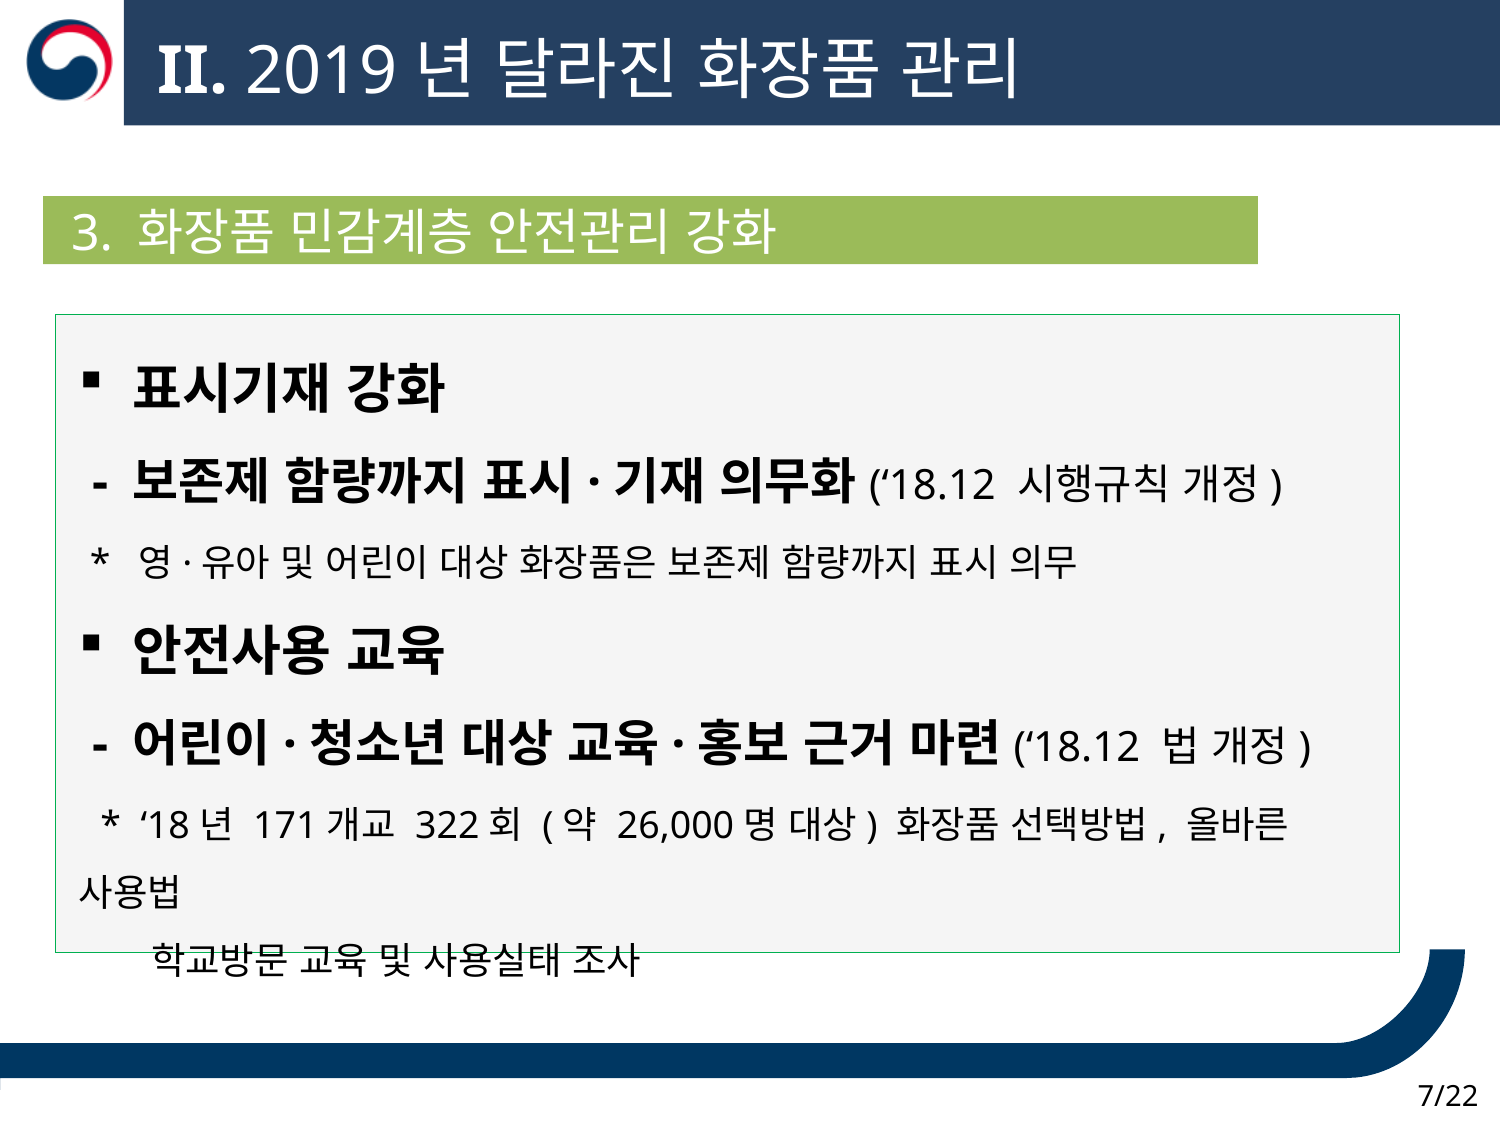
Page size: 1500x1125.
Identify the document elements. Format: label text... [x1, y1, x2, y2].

text_box II. 2019년 달라진 화장품 관리 [142, 19, 1412, 122]
text_box 7/22 [1387, 1070, 1500, 1121]
text_box 표시기재 강화 - 보존제 함량까지 표시·기재 의무화(‘18.12 시행규칙 개정) * 영·유아 및 어린이 대상 화장품은 보존제 함량까지 표시 의무 안전사용 교육 - 어린이·청소년 대상 교육·홍보 근거 마련(‘18.12 법 개정) * ‘18년 171개교 322회 (약 26,000명 대상) 화장품 선택방법, 올바른 사용법 학교방문 교육 및 사용실태 조사 [55, 314, 1400, 953]
picture [26, 19, 113, 102]
text_box 3. 화장품 민감계층 안전관리 강화 [43, 196, 1258, 265]
